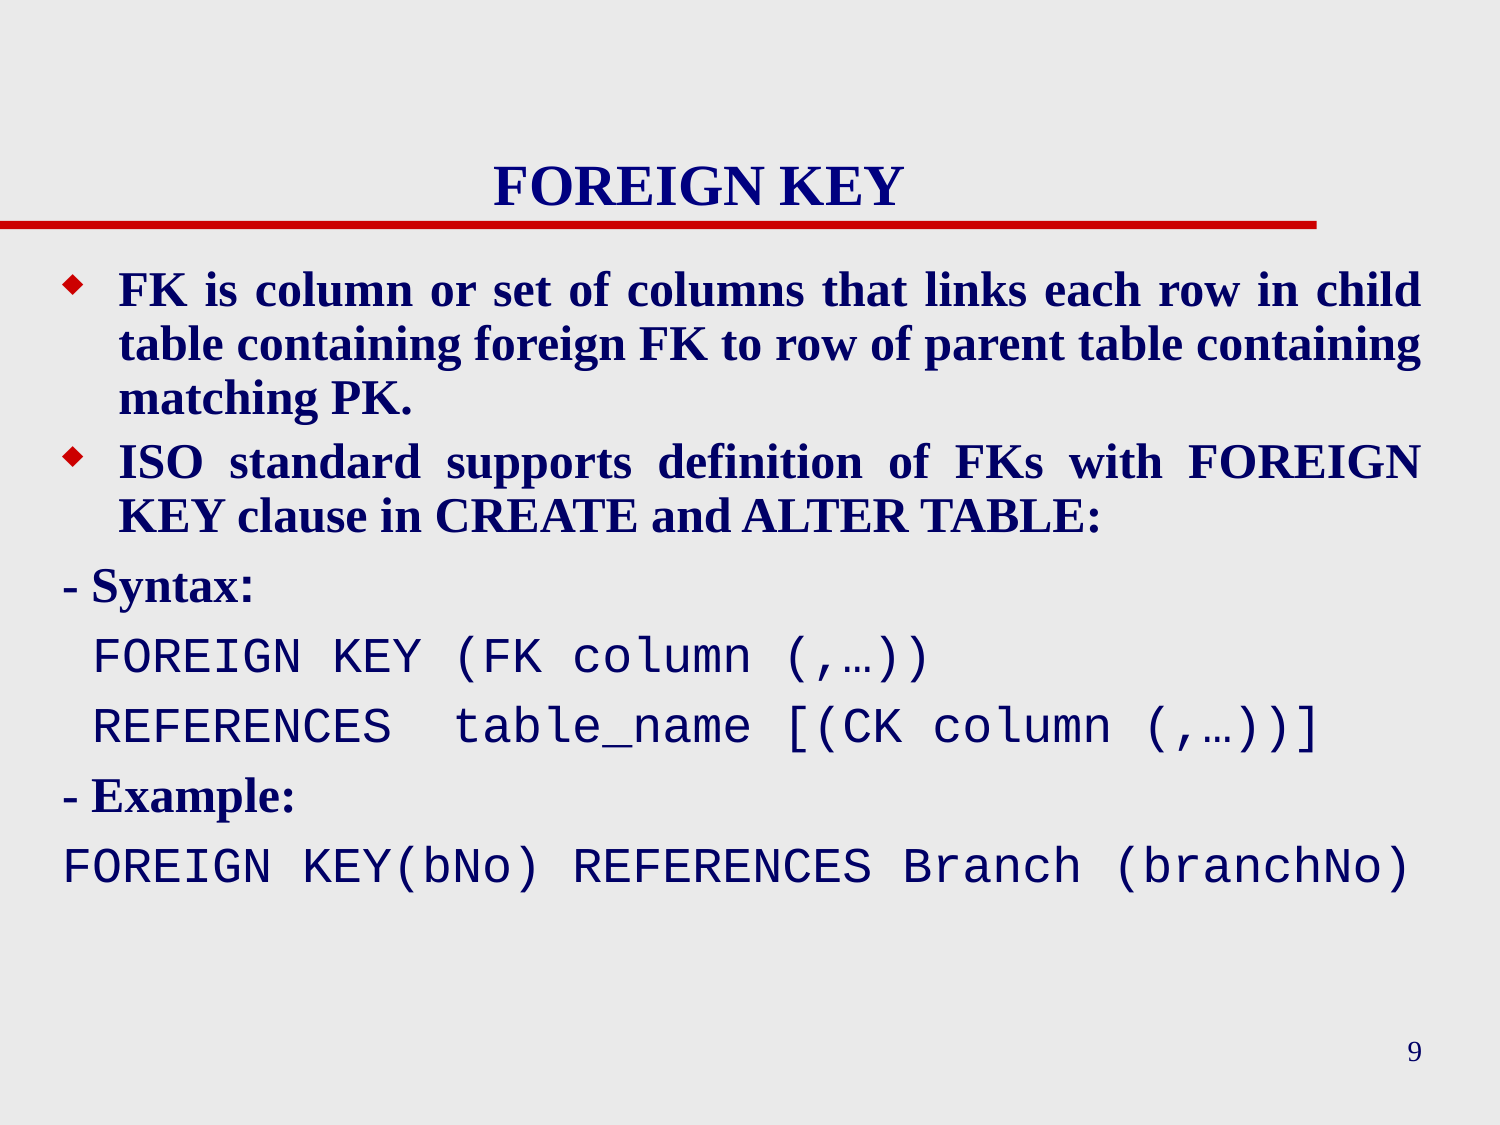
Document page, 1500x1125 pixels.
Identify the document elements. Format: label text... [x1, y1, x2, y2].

list FK is column or set of columns that links each row in child table containing foreign FK to row of parent table containing matching PK. ISO standard supports definition of FKs with FOREIGN KEY clause in CREATE and ALTER TABLE: - Syntax: FOREIGN KEY (FK column (,…)) REFERENCES table_name [(CK column (,…))] - Example: FOREIGN KEY(bNo) REFERENCES Branch (branchNo) [46, 255, 1438, 938]
slide_number 9 [1124, 1012, 1438, 1088]
title FOREIGN KEY [62, 43, 1338, 226]
